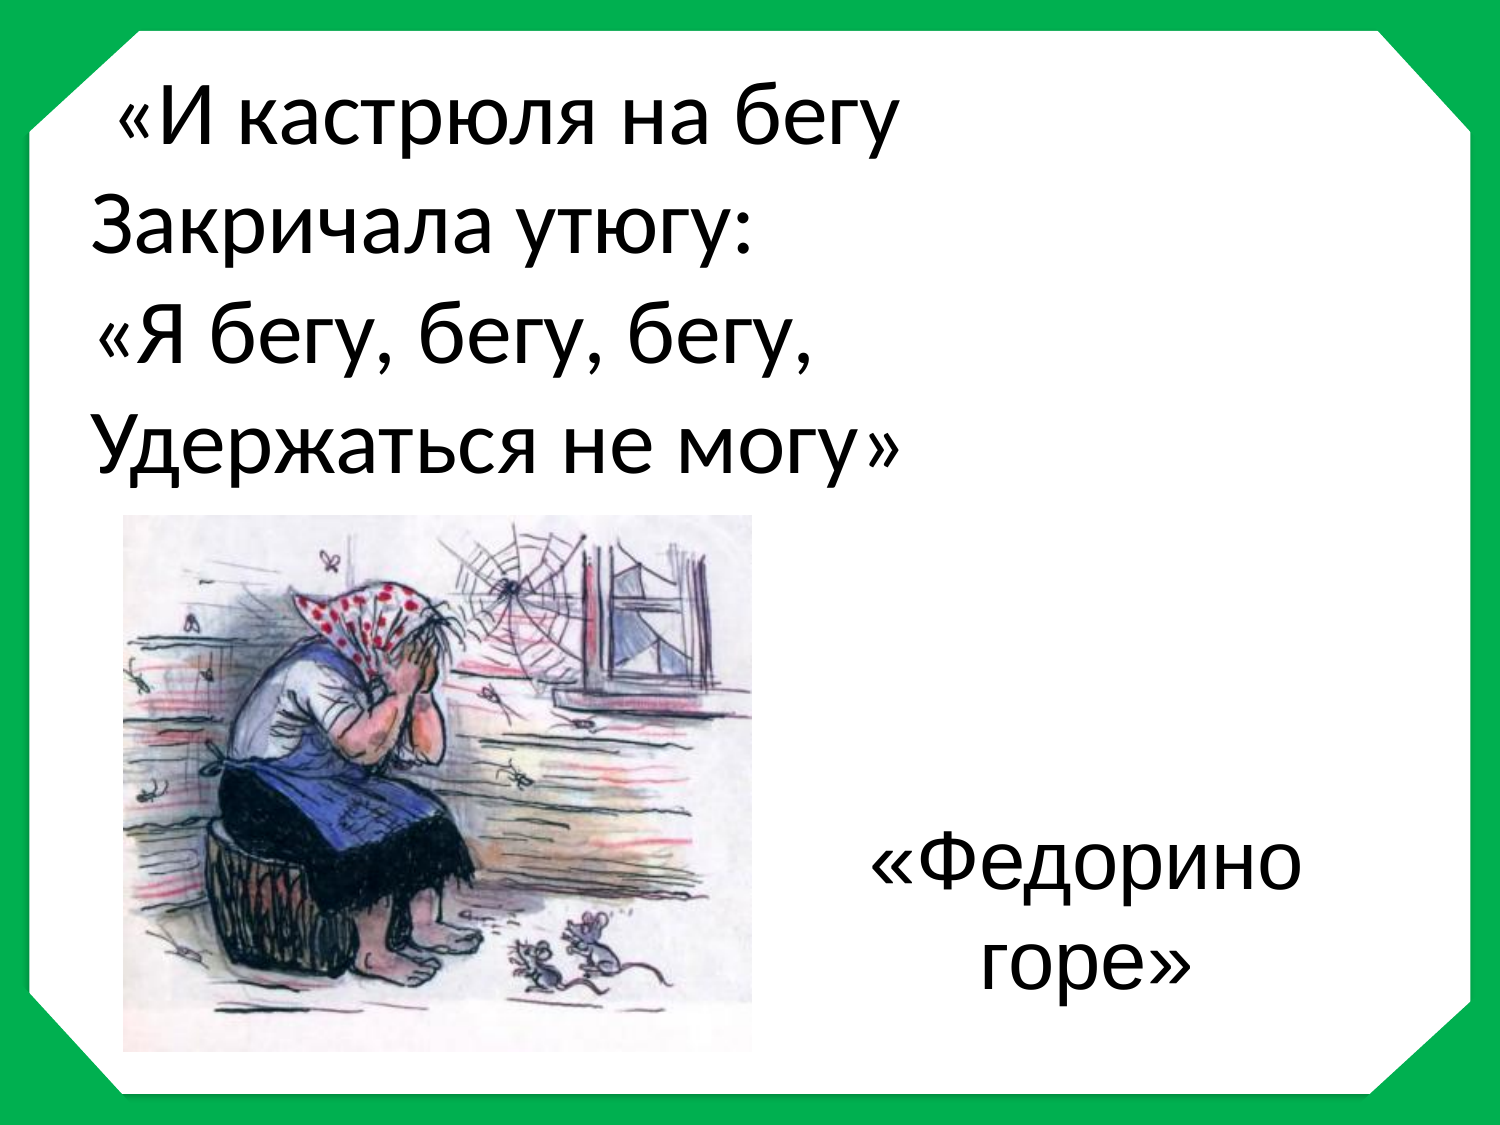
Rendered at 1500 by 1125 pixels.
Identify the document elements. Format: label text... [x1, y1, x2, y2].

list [123, 515, 752, 1053]
title «И кастрюля на бегу Закричала утюгу: «Я бегу, бегу, бегу, Удержаться не могу» [74, 44, 1426, 610]
text_box «Федорино горе» [797, 798, 1376, 1014]
